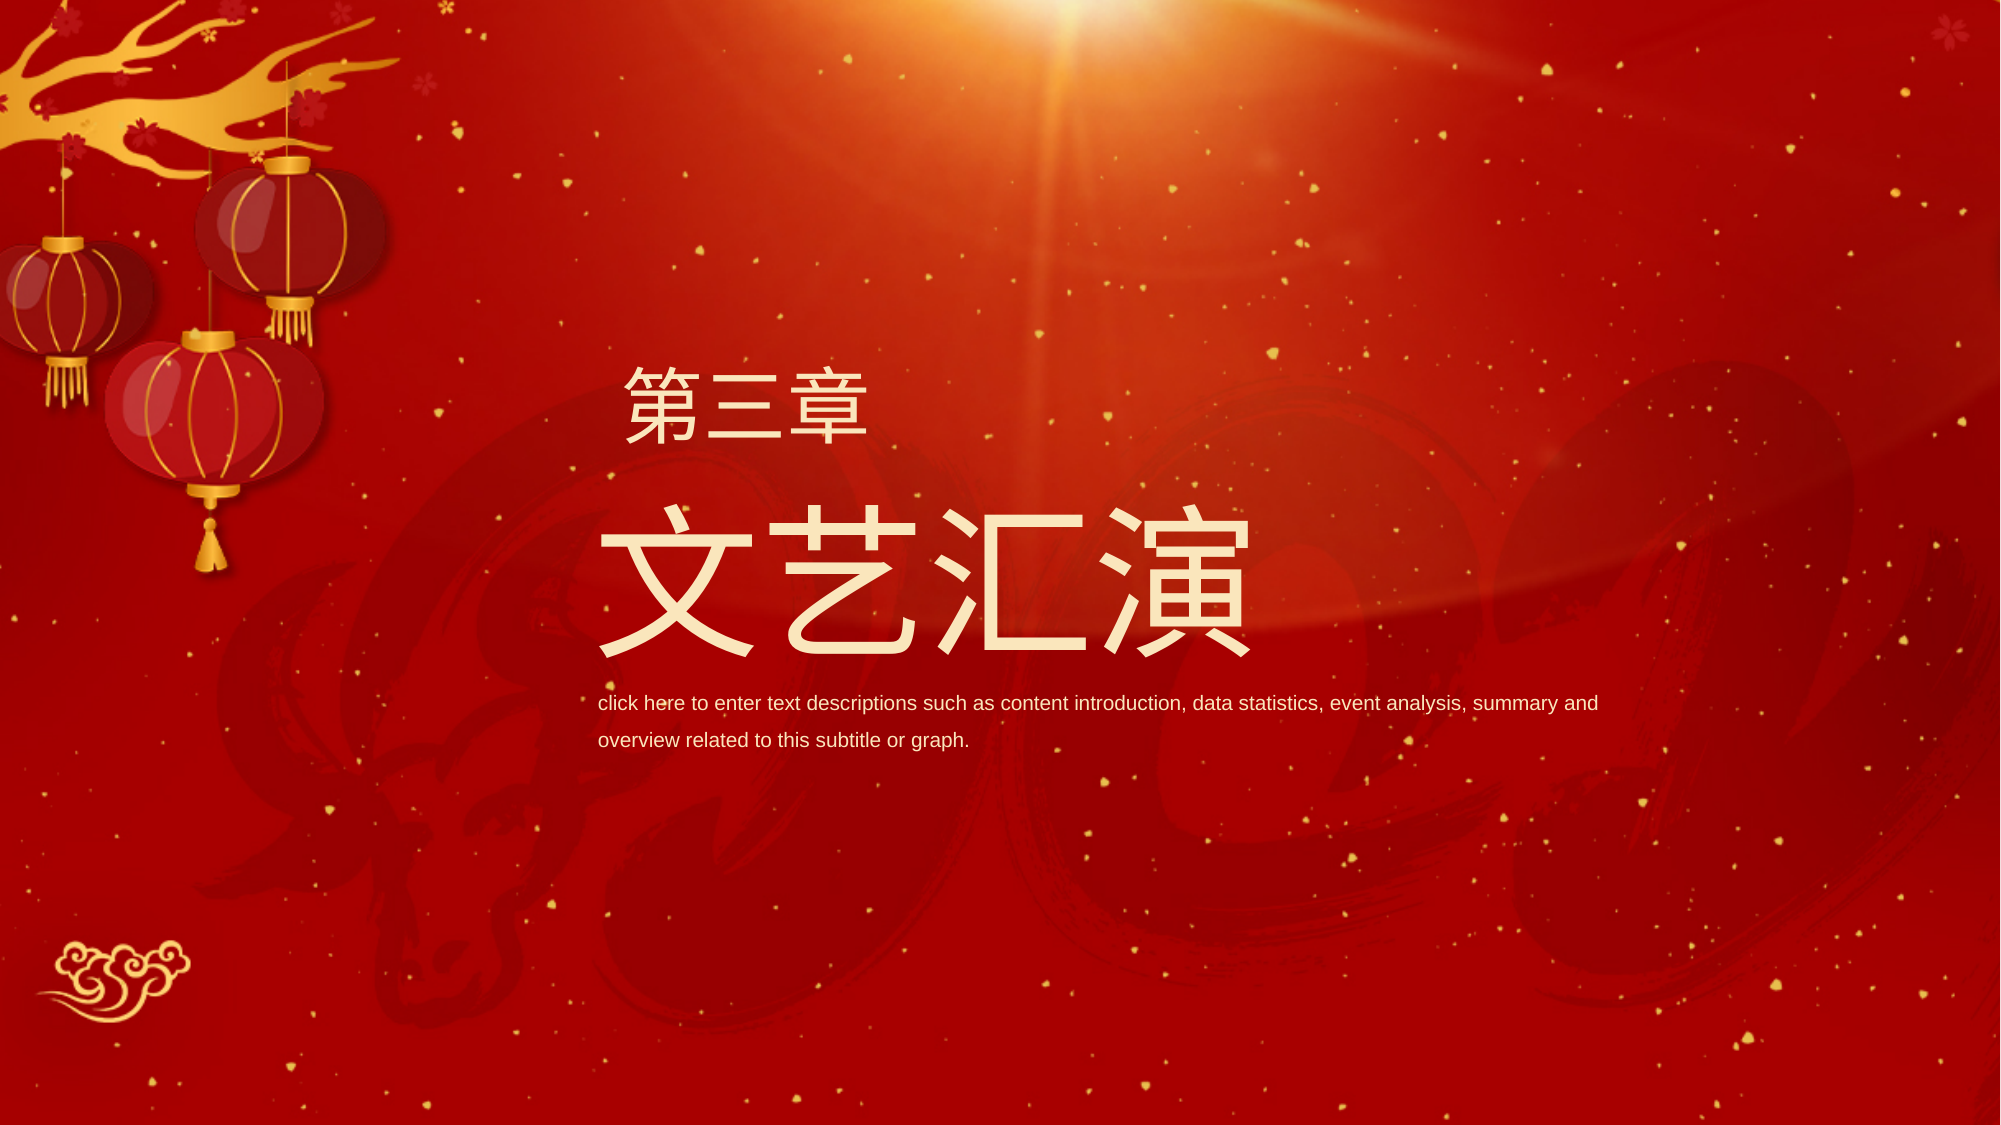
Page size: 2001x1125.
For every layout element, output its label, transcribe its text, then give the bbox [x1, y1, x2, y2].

picture [0, 0, 2001, 1125]
text_box 文艺汇演 [578, 470, 1535, 686]
text_box 第三章 [605, 346, 886, 462]
text_box click here to enter text descriptions such as content introduction, data statistics, event analysis, summary and overview related to this subtitle or graph. [583, 669, 1624, 759]
